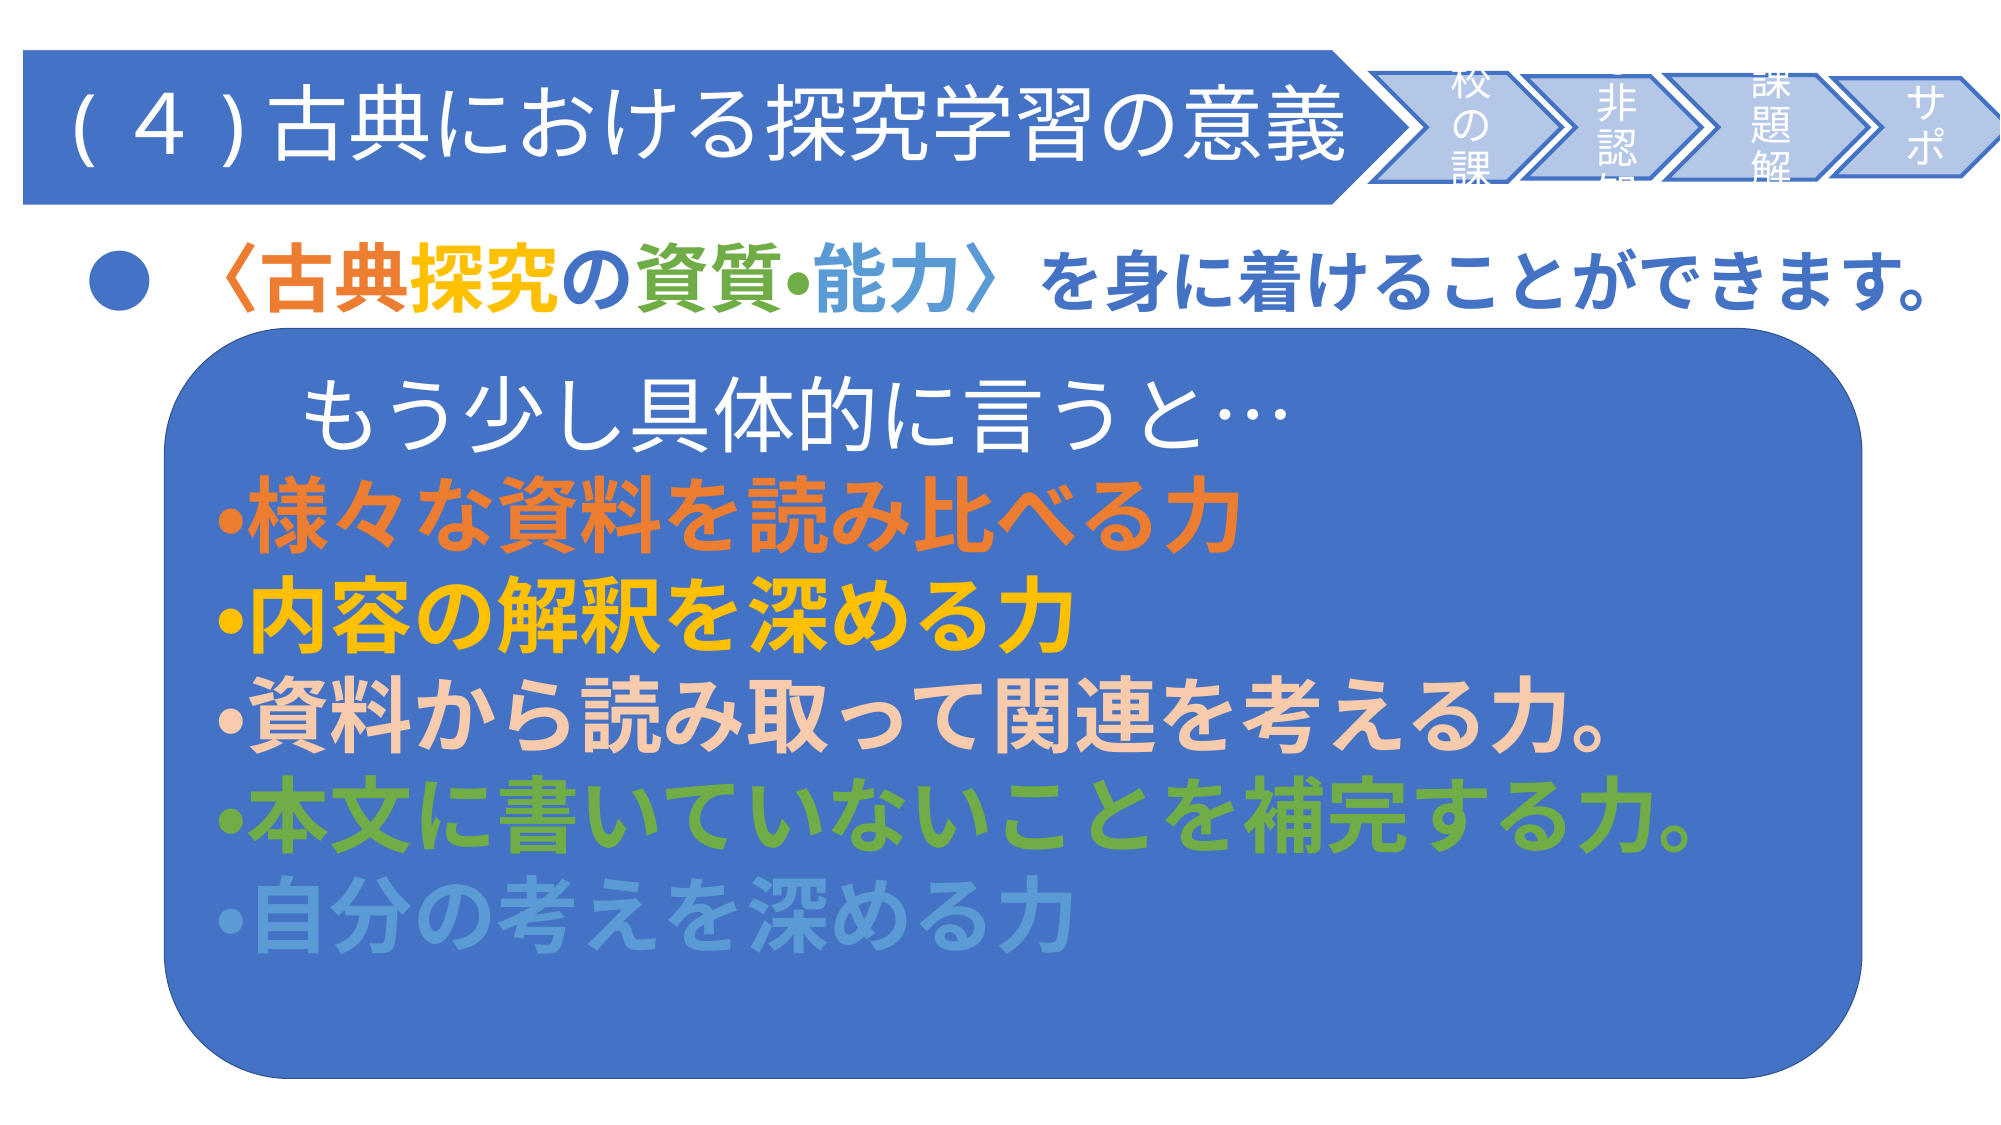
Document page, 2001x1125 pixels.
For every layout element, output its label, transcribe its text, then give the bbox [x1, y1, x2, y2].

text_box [164, 328, 1862, 1079]
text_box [16, 0, 2000, 255]
text_box ● 〈古典探究の資質・能力〉を身に着けることができます。 [71, 255, 1970, 1125]
